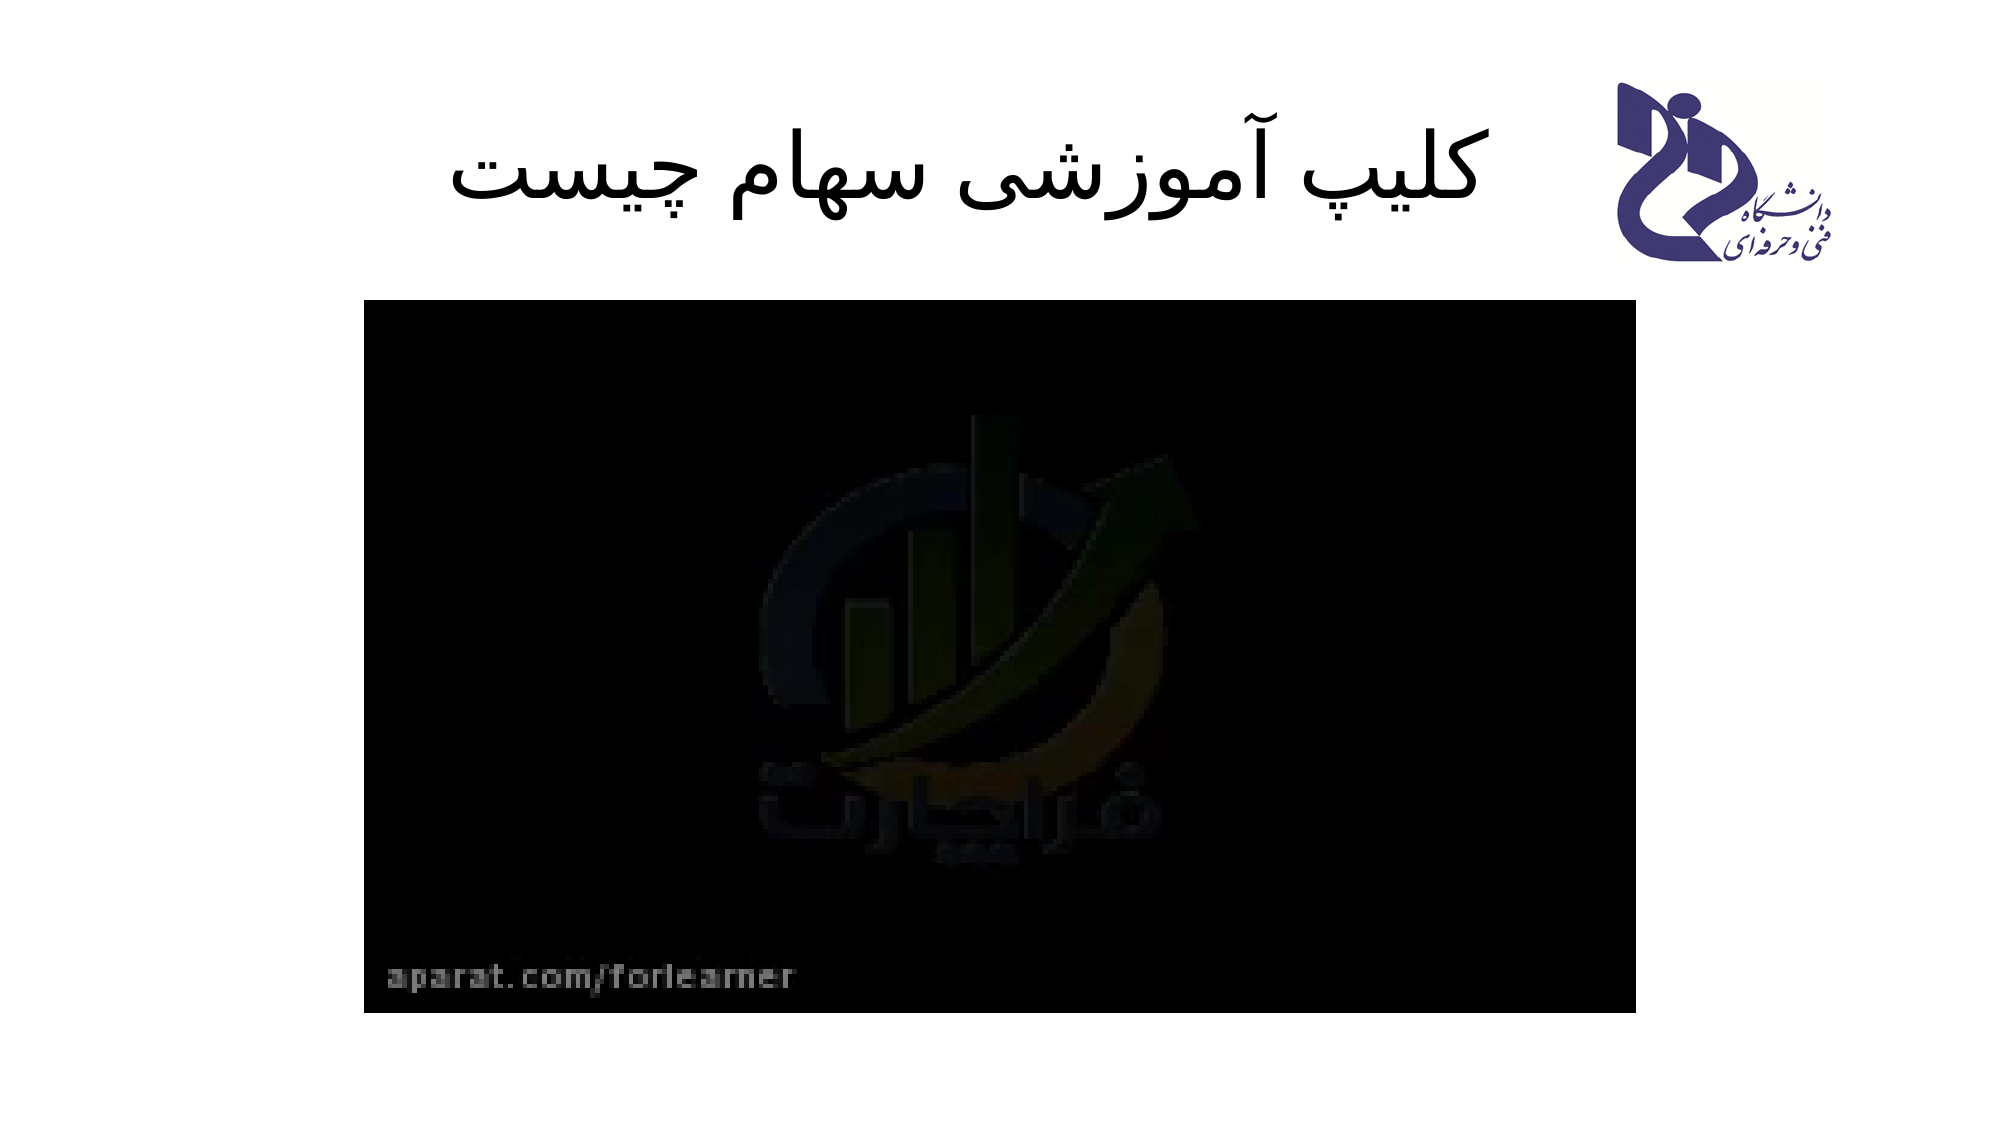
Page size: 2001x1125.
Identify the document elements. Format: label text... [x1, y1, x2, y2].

title کلیپ آموزشی سهام چیست [137, 59, 1863, 278]
picture [1581, 69, 1863, 278]
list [363, 299, 1637, 1014]
